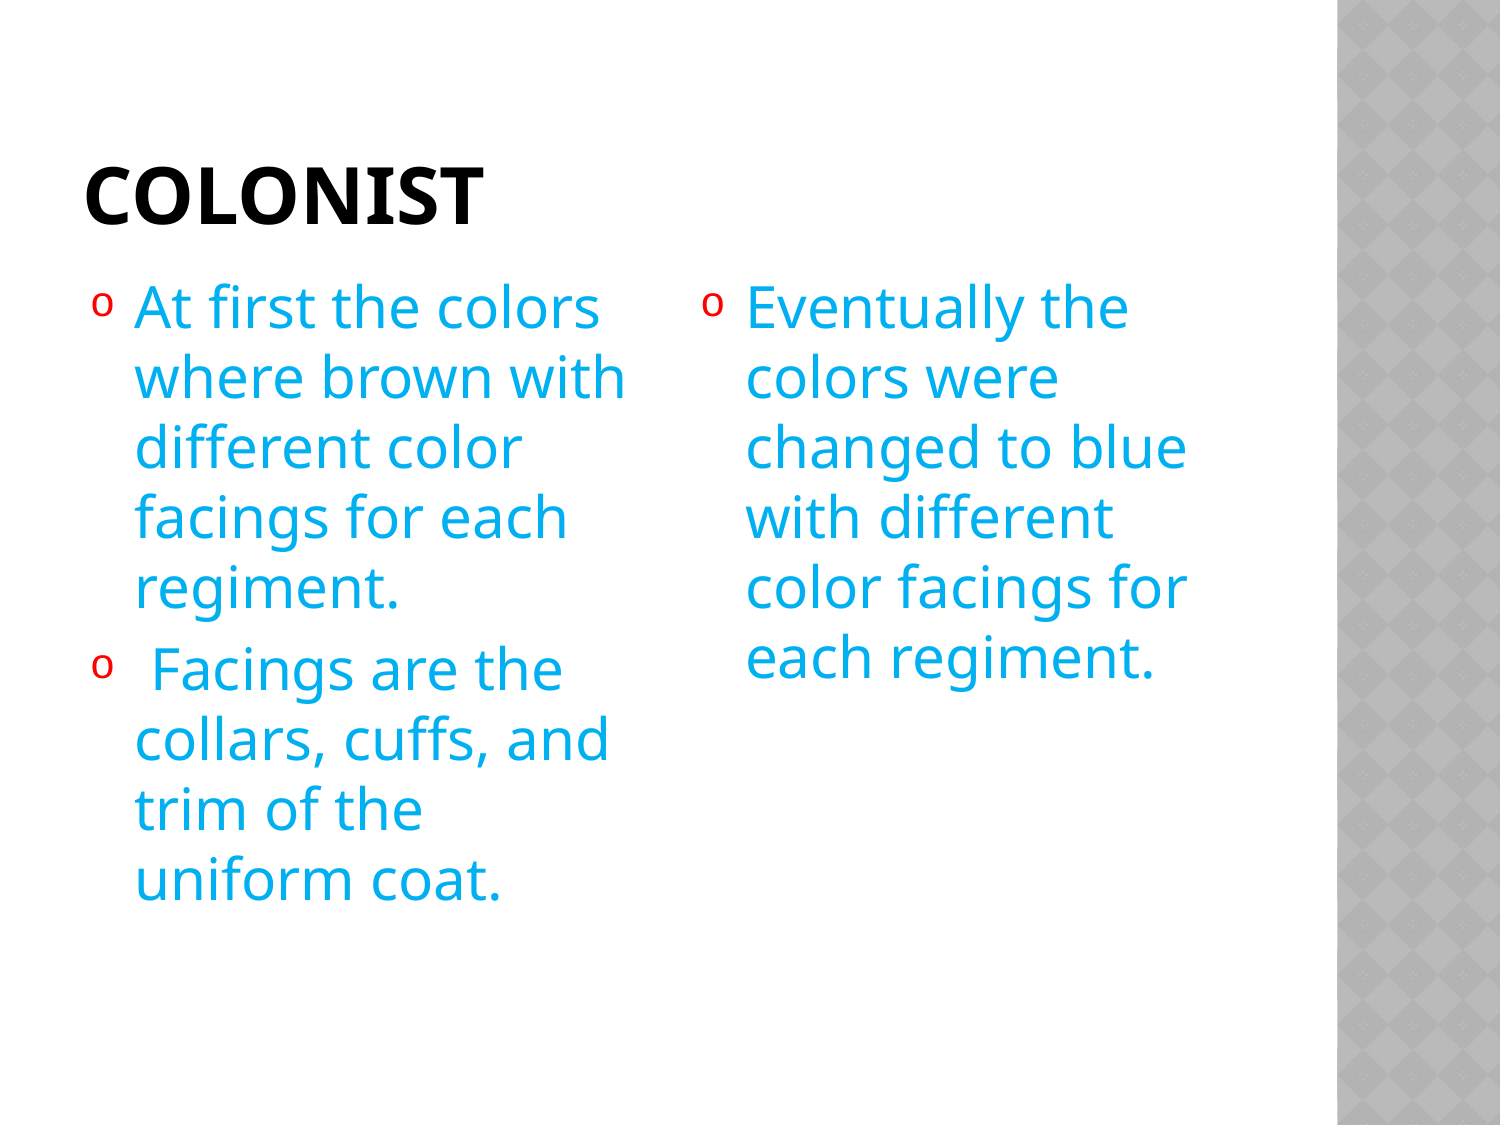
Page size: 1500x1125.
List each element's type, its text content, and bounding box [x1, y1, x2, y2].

title colonist [75, 52, 1263, 240]
list Eventually the colors were changed to blue with different color facings for each regiment. [685, 262, 1263, 1005]
list At first the colors where brown with different color facings for each regiment. Facings are the collars, cuffs, and trim of the uniform coat. [75, 262, 653, 1005]
